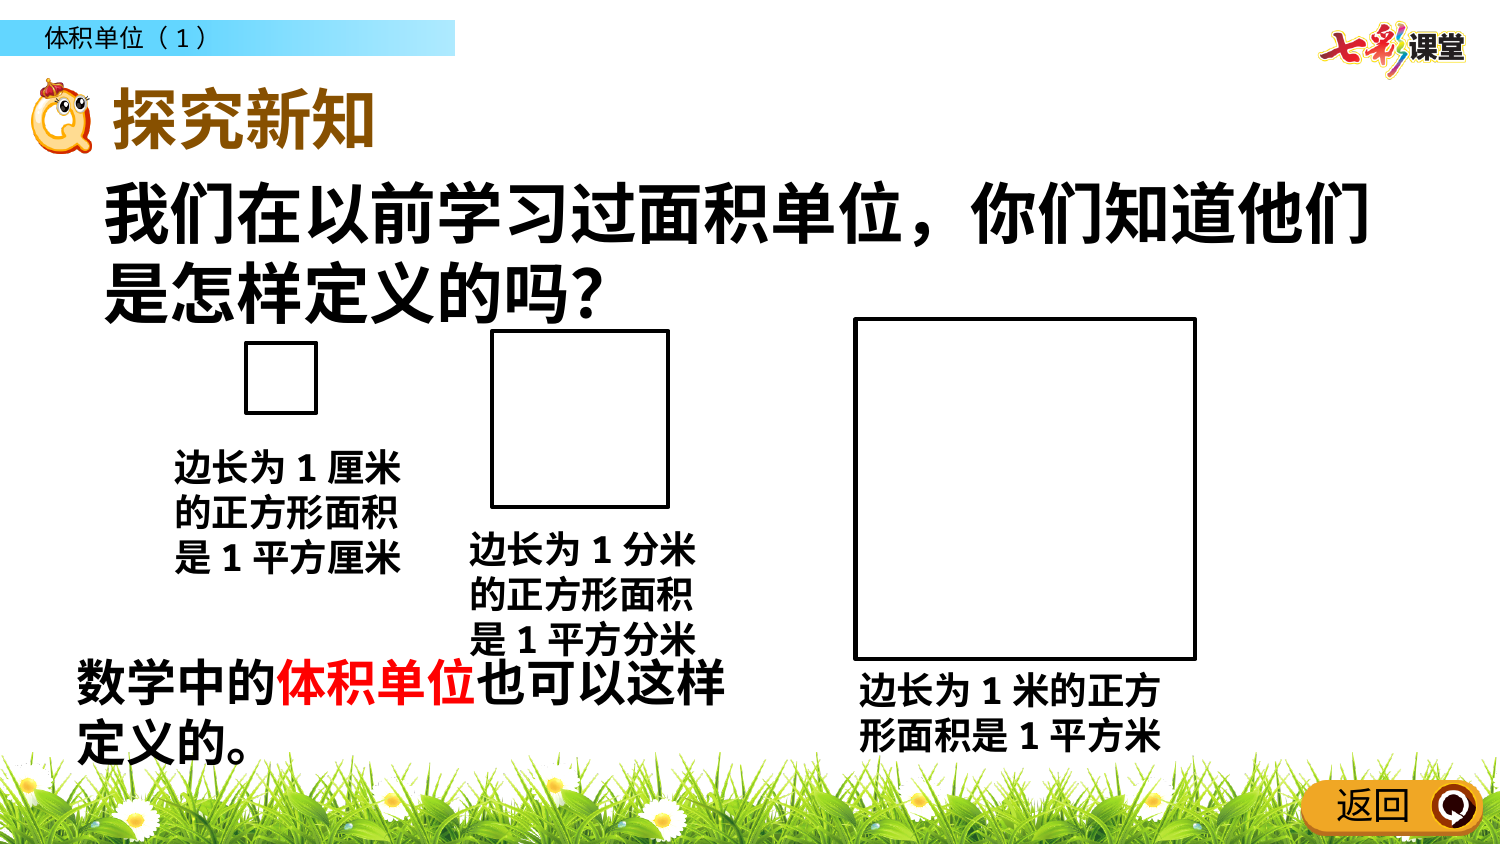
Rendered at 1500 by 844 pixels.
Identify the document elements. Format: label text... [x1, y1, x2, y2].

text_box 边长为1分米的正方形面积是1平方分米 [454, 518, 713, 644]
text_box 探究新知 [100, 72, 404, 164]
text_box [853, 317, 1197, 659]
text_box 我们在以前学习过面积单位，你们知道他们是怎样定义的吗？ [88, 164, 1400, 339]
picture [0, 752, 1500, 844]
text_box [490, 329, 670, 509]
text_box [244, 341, 318, 415]
picture [31, 78, 92, 154]
text_box 边长为1米的正方形面积是1平方米 [844, 659, 1207, 765]
picture [1316, 20, 1468, 80]
text_box 边长为1厘米的正方形面积是1平方厘米 [159, 436, 418, 587]
text_box 数学中的体积单位也可以这样定义的。 [61, 644, 789, 780]
